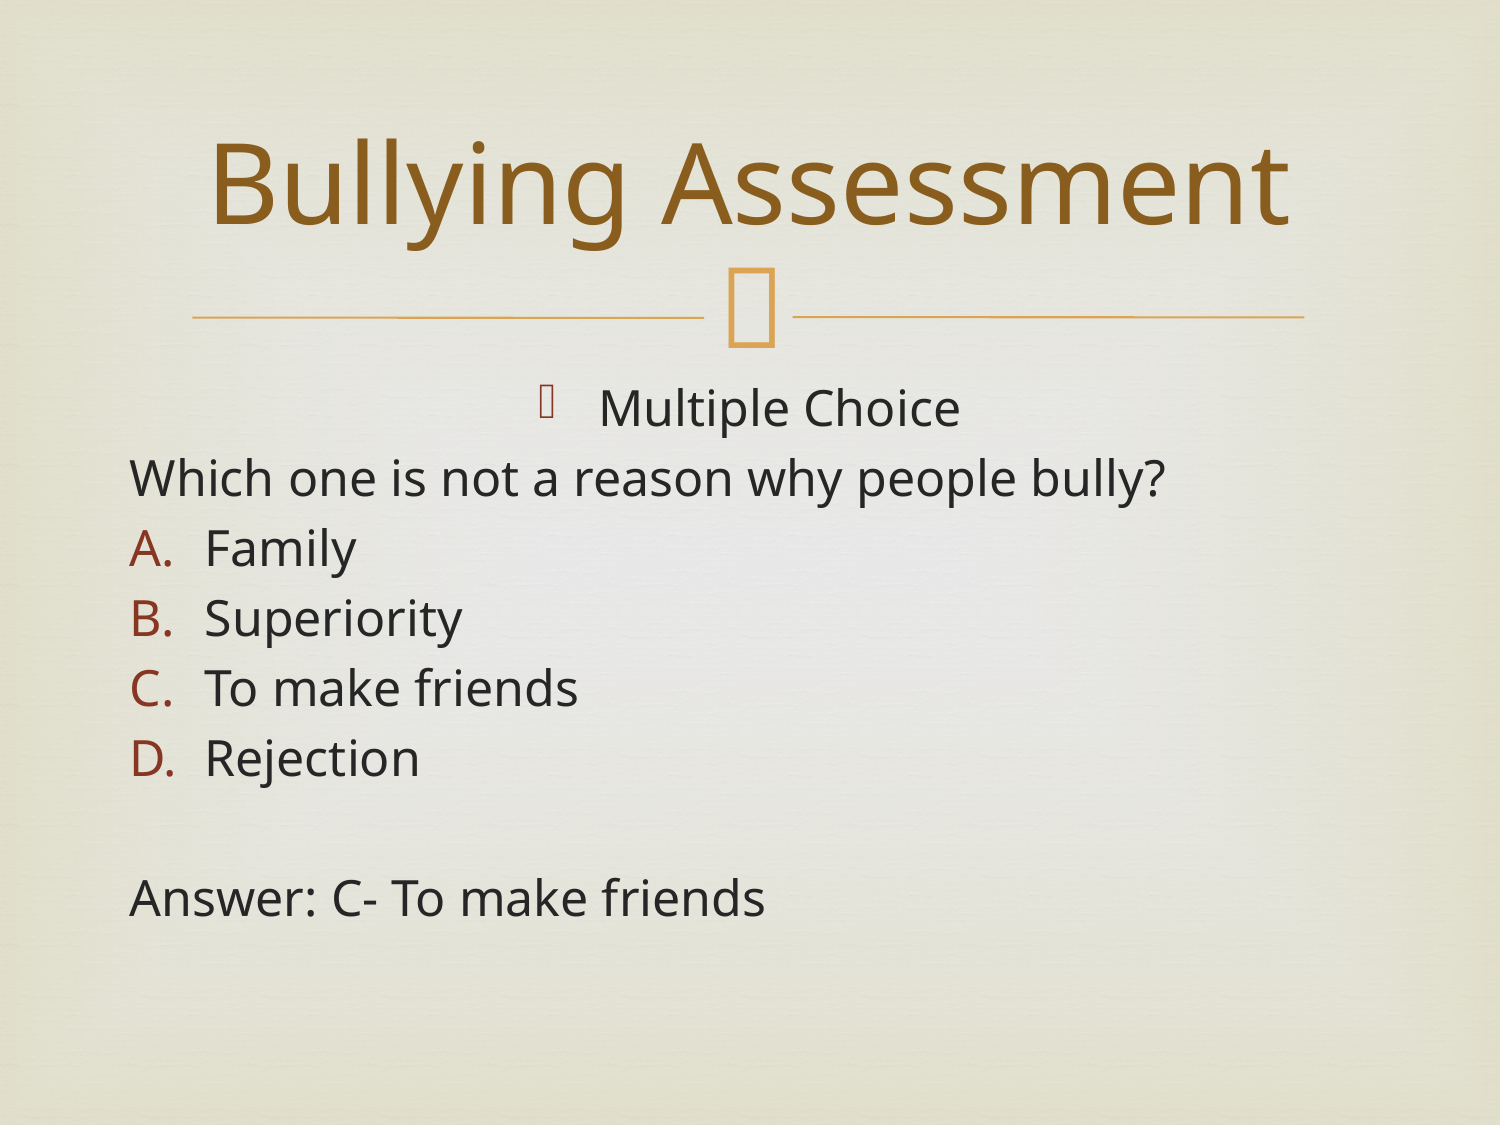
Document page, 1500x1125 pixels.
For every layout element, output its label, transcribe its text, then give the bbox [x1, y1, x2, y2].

title Bullying Assessment [112, 93, 1386, 267]
list Multiple Choice Which one is not a reason why people bully? Family Superiority To make friends Rejection Answer: C- To make friends [114, 368, 1386, 1005]
